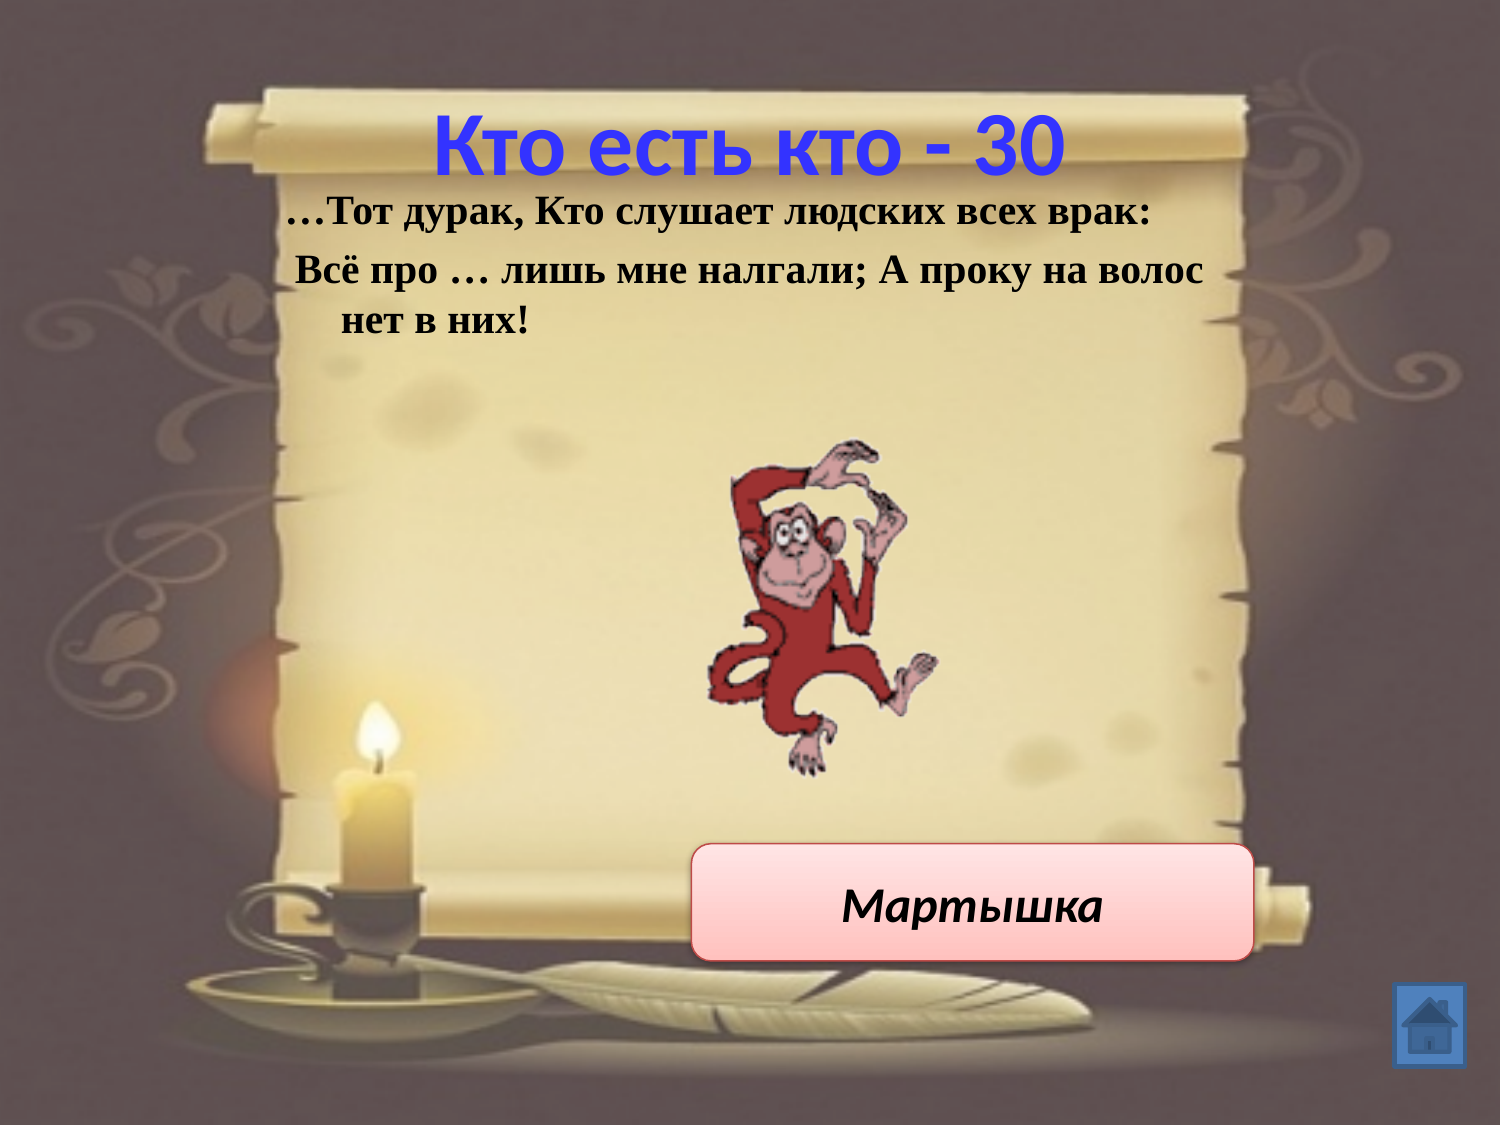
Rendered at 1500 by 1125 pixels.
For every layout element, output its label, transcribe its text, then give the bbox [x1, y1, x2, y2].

text_box Мартышка [690, 842, 1255, 962]
title Кто есть кто - 30 [74, 44, 1426, 233]
text_box [1392, 982, 1467, 1069]
title Чьё это? - 10 [0, 0, 1500, 1125]
picture [667, 421, 999, 785]
list …Тот дурак, Кто слушает людских всех врак: Всё про … лишь мне налгали; А проку на волос нет в них! [269, 175, 1278, 341]
